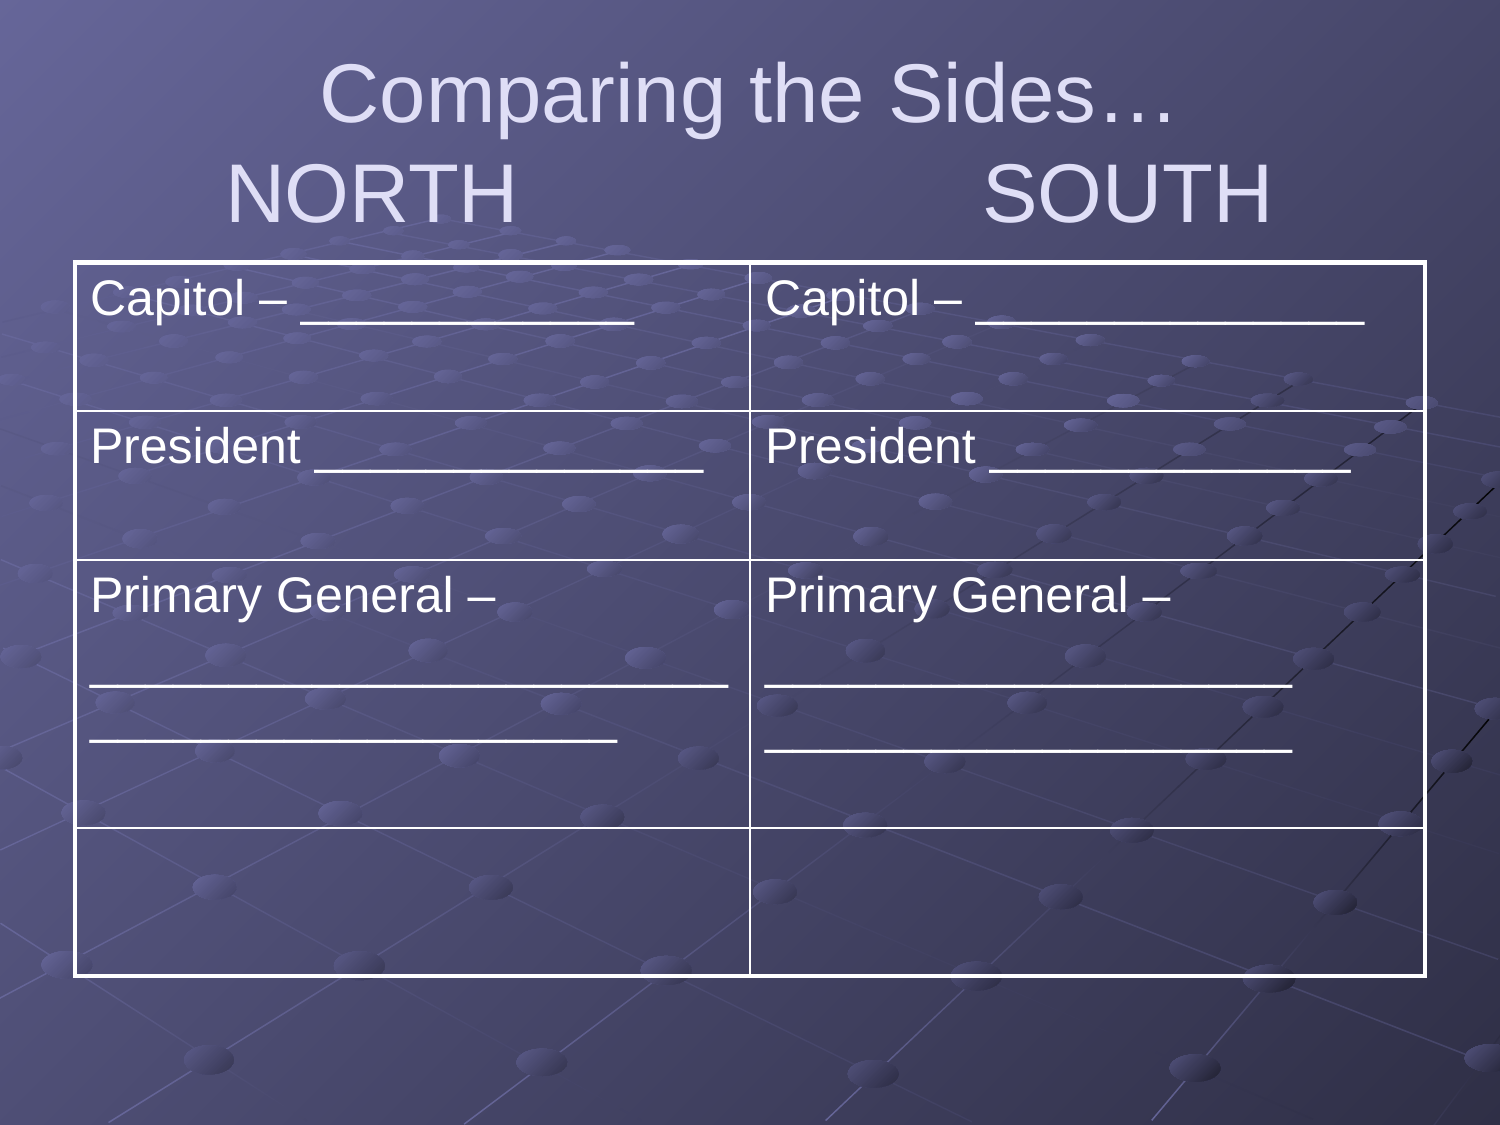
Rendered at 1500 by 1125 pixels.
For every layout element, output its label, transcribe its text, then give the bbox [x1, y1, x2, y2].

table_header Capitol – ______________ [751, 265, 1423, 410]
table_header Capitol – ____________ [77, 265, 749, 410]
table_cell [751, 829, 1423, 974]
table_cell Primary General – __________________________________________ [77, 561, 749, 827]
title Comparing the Sides… NORTH SOUTH [74, 44, 1426, 233]
table_cell President _____________ [751, 412, 1423, 559]
table_cell [77, 829, 749, 974]
table_cell President ______________ [77, 412, 749, 559]
table_cell Primary General – ___________________ ___________________ [751, 561, 1423, 827]
